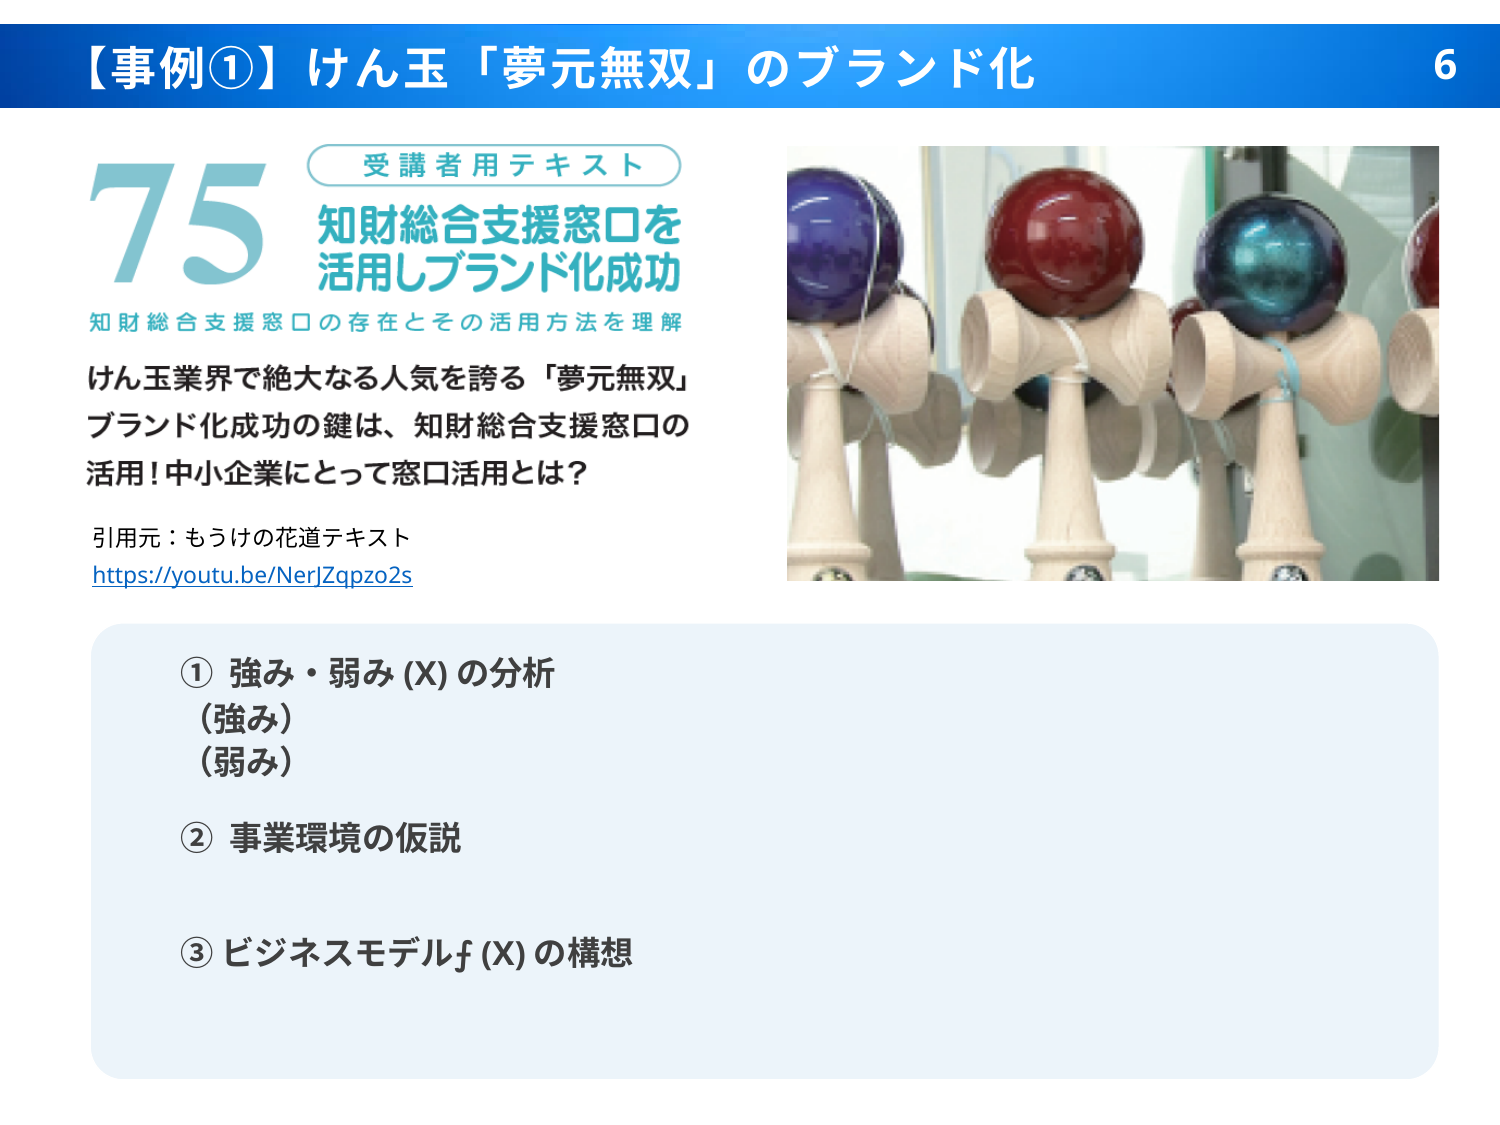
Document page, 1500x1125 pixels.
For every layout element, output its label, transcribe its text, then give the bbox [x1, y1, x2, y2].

picture [86, 132, 713, 504]
text_box ③ビジネスモデル⨍(X)の構想 [165, 918, 1388, 980]
text_box [90, 622, 1440, 1081]
text_box ② 事業環境の仮説 [165, 804, 1388, 865]
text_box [77, 515, 550, 625]
picture [0, 24, 1500, 108]
text_box （強み） （弱み） [165, 686, 1388, 790]
picture [786, 146, 1440, 581]
text_box ① 強み・弱み(X)の分析 [165, 639, 1388, 686]
text_box 【事例①】けん玉「夢元無双」のブランド化 [46, 32, 1088, 103]
